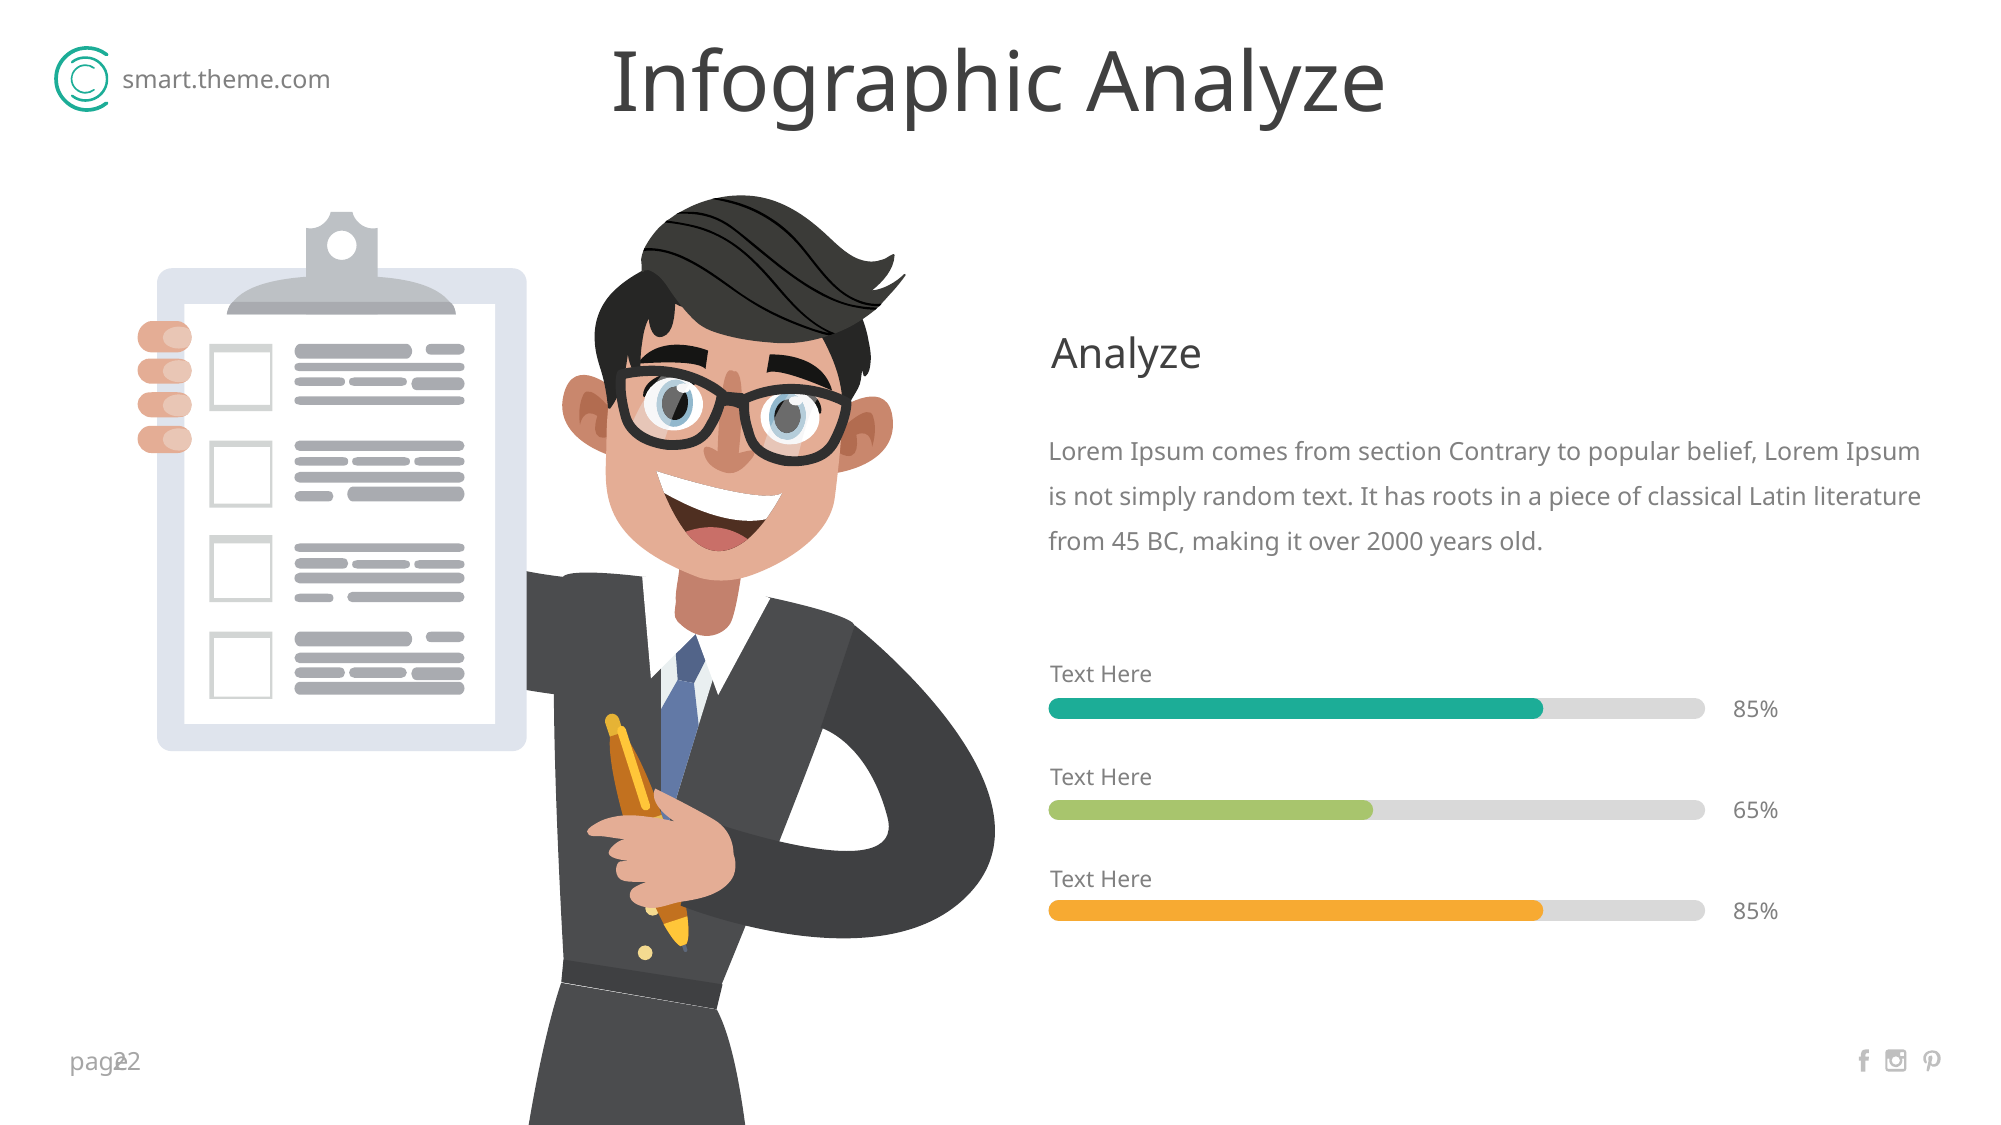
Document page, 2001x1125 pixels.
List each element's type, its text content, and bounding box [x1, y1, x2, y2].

text_box 85% [1718, 687, 1794, 730]
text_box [137, 194, 1059, 1125]
text_box Text Here [1059, 857, 1168, 900]
text_box Lorem Ipsum comes from section Contrary to popular belief, Lorem Ipsum is not simply random text. It has roots in a piece of classical Latin literature from 45 BC, making it over 2000 years old. [1059, 413, 1948, 563]
text_box Text Here [1059, 652, 1168, 695]
text_box Analyze [1059, 319, 1217, 385]
text_box 65% [1718, 788, 1794, 831]
text_box Text Here [1059, 754, 1168, 798]
text_box 85% [1718, 888, 1794, 932]
text_box Infographic Analyze [596, 20, 1404, 136]
